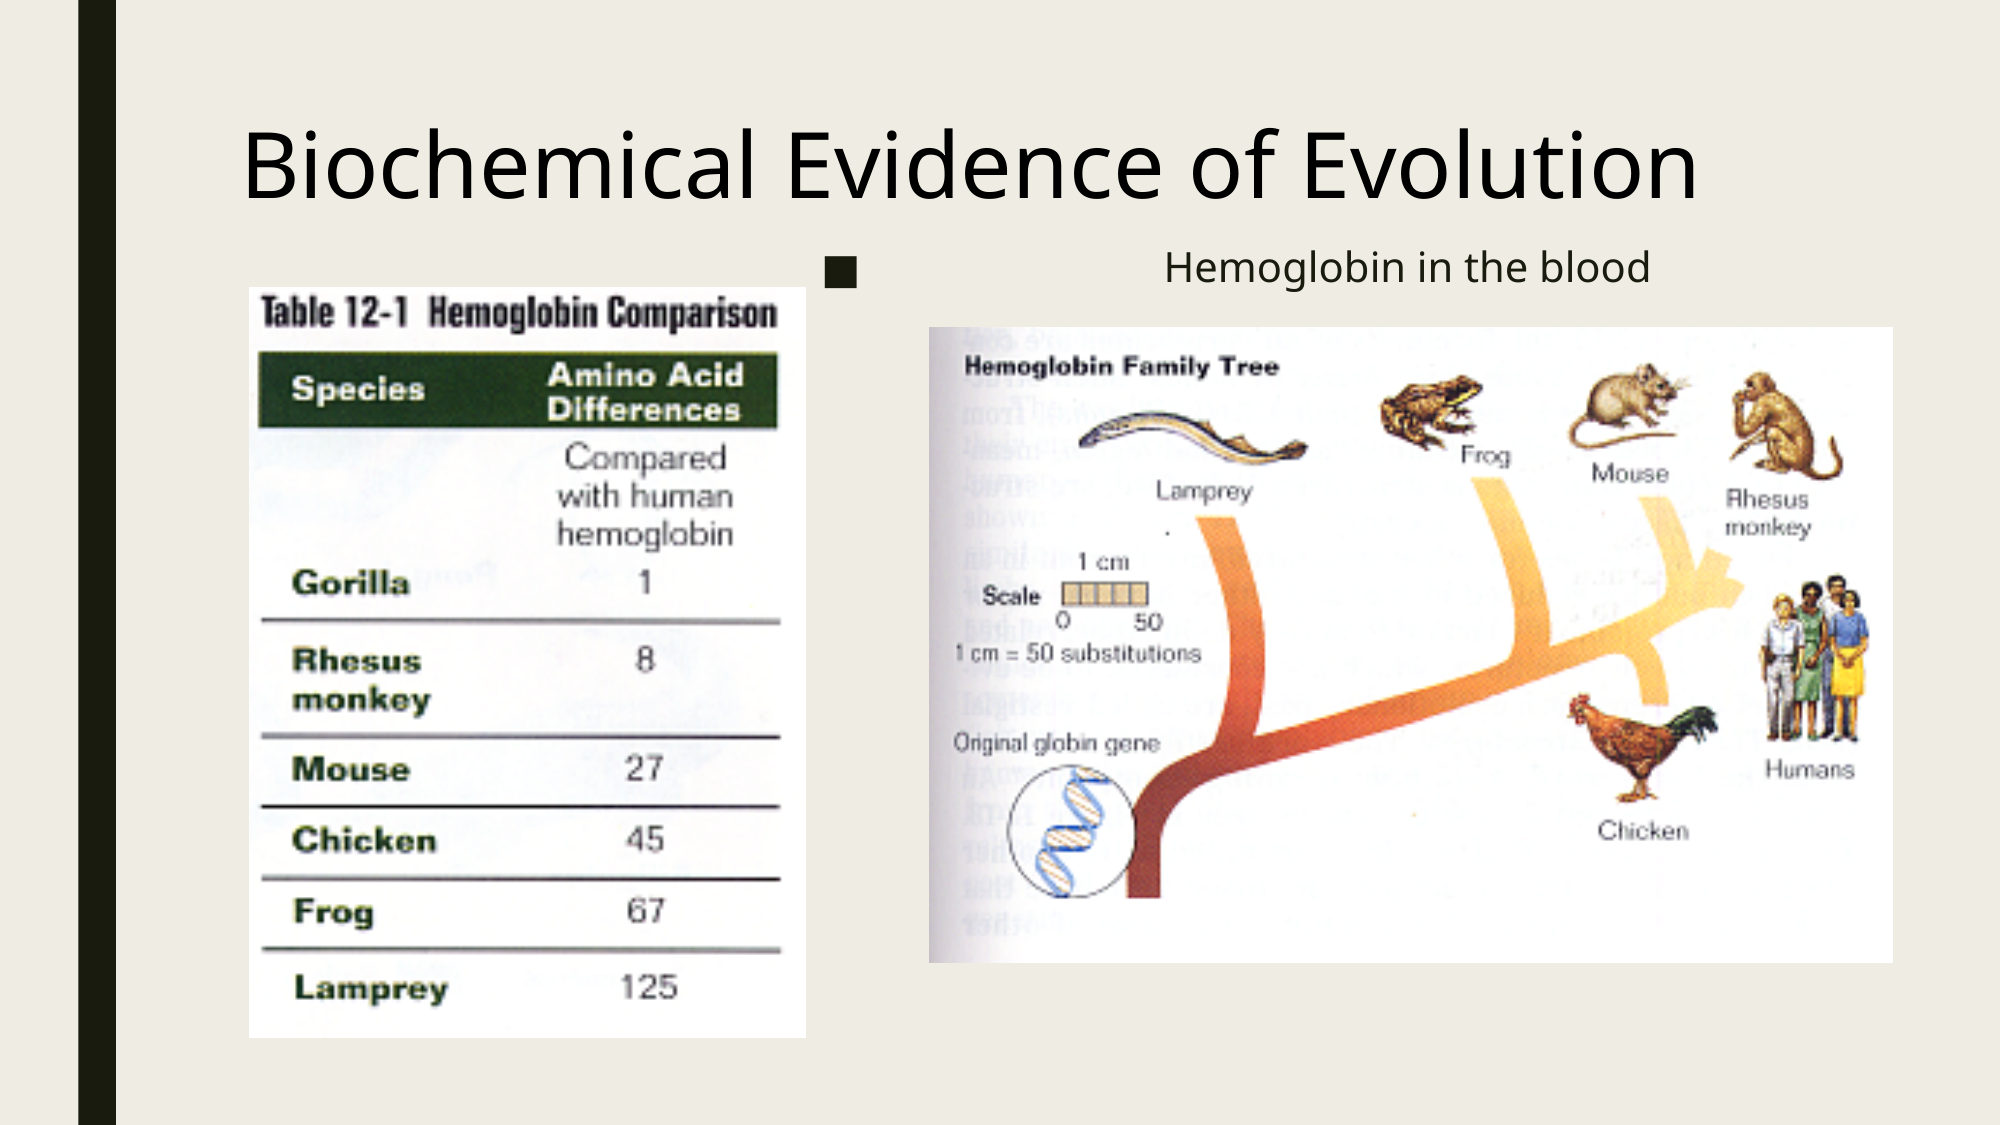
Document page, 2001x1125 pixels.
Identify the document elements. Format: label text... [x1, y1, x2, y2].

picture [249, 287, 806, 1038]
picture [929, 327, 1893, 963]
list Hemoglobin in the blood [805, 237, 2000, 825]
title Biochemical Evidence of Evolution [225, 112, 1800, 357]
